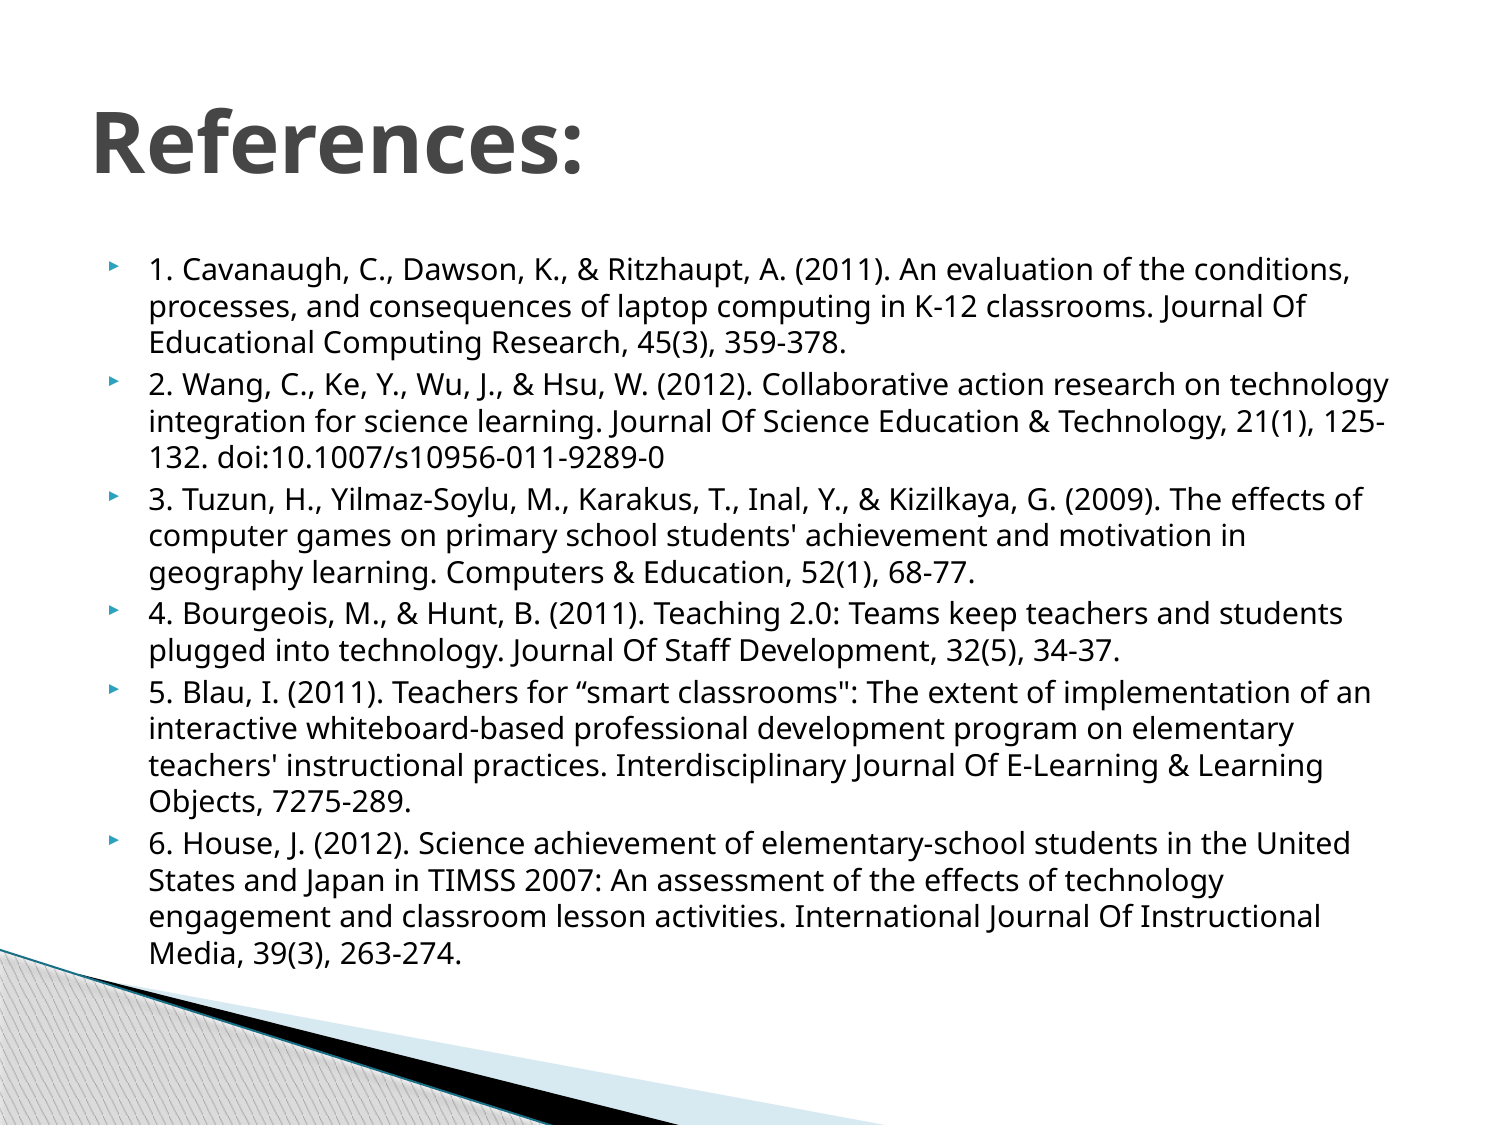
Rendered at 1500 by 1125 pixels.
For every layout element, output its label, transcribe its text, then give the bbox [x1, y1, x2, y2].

list 1. Cavanaugh, C., Dawson, K., & Ritzhaupt, A. (2011). An evaluation of the conditions, processes, and consequences of laptop computing in K-12 classrooms. Journal Of Educational Computing Research, 45(3), 359-378. 2. Wang, C., Ke, Y., Wu, J., & Hsu, W. (2012). Collaborative action research on technology integration for science learning. Journal Of Science Education & Technology, 21(1), 125-132. doi:10.1007/s10956-011-9289-0 3. Tuzun, H., Yilmaz-Soylu, M., Karakus, T., Inal, Y., & Kizilkaya, G. (2009). The effects of computer games on primary school students' achievement and motivation in geography learning. Computers & Education, 52(1), 68-77. 4. Bourgeois, M., & Hunt, B. (2011). Teaching 2.0: Teams keep teachers and students plugged into technology. Journal Of Staff Development, 32(5), 34-37. 5. Blau, I. (2011). Teachers for “smart classrooms": The extent of implementation of an interactive whiteboard-based professional development program on elementary teachers' instructional practices. Interdisciplinary Journal Of E-Learning & Learning Objects, 7275-289. 6. House, J. (2012). Science achievement of elementary-school students in the United States and Japan in TIMSS 2007: An assessment of the effects of technology engagement and classroom lesson activities. International Journal Of Instructional Media, 39(3), 263-274. [75, 243, 1425, 986]
title References: [75, 45, 1425, 233]
